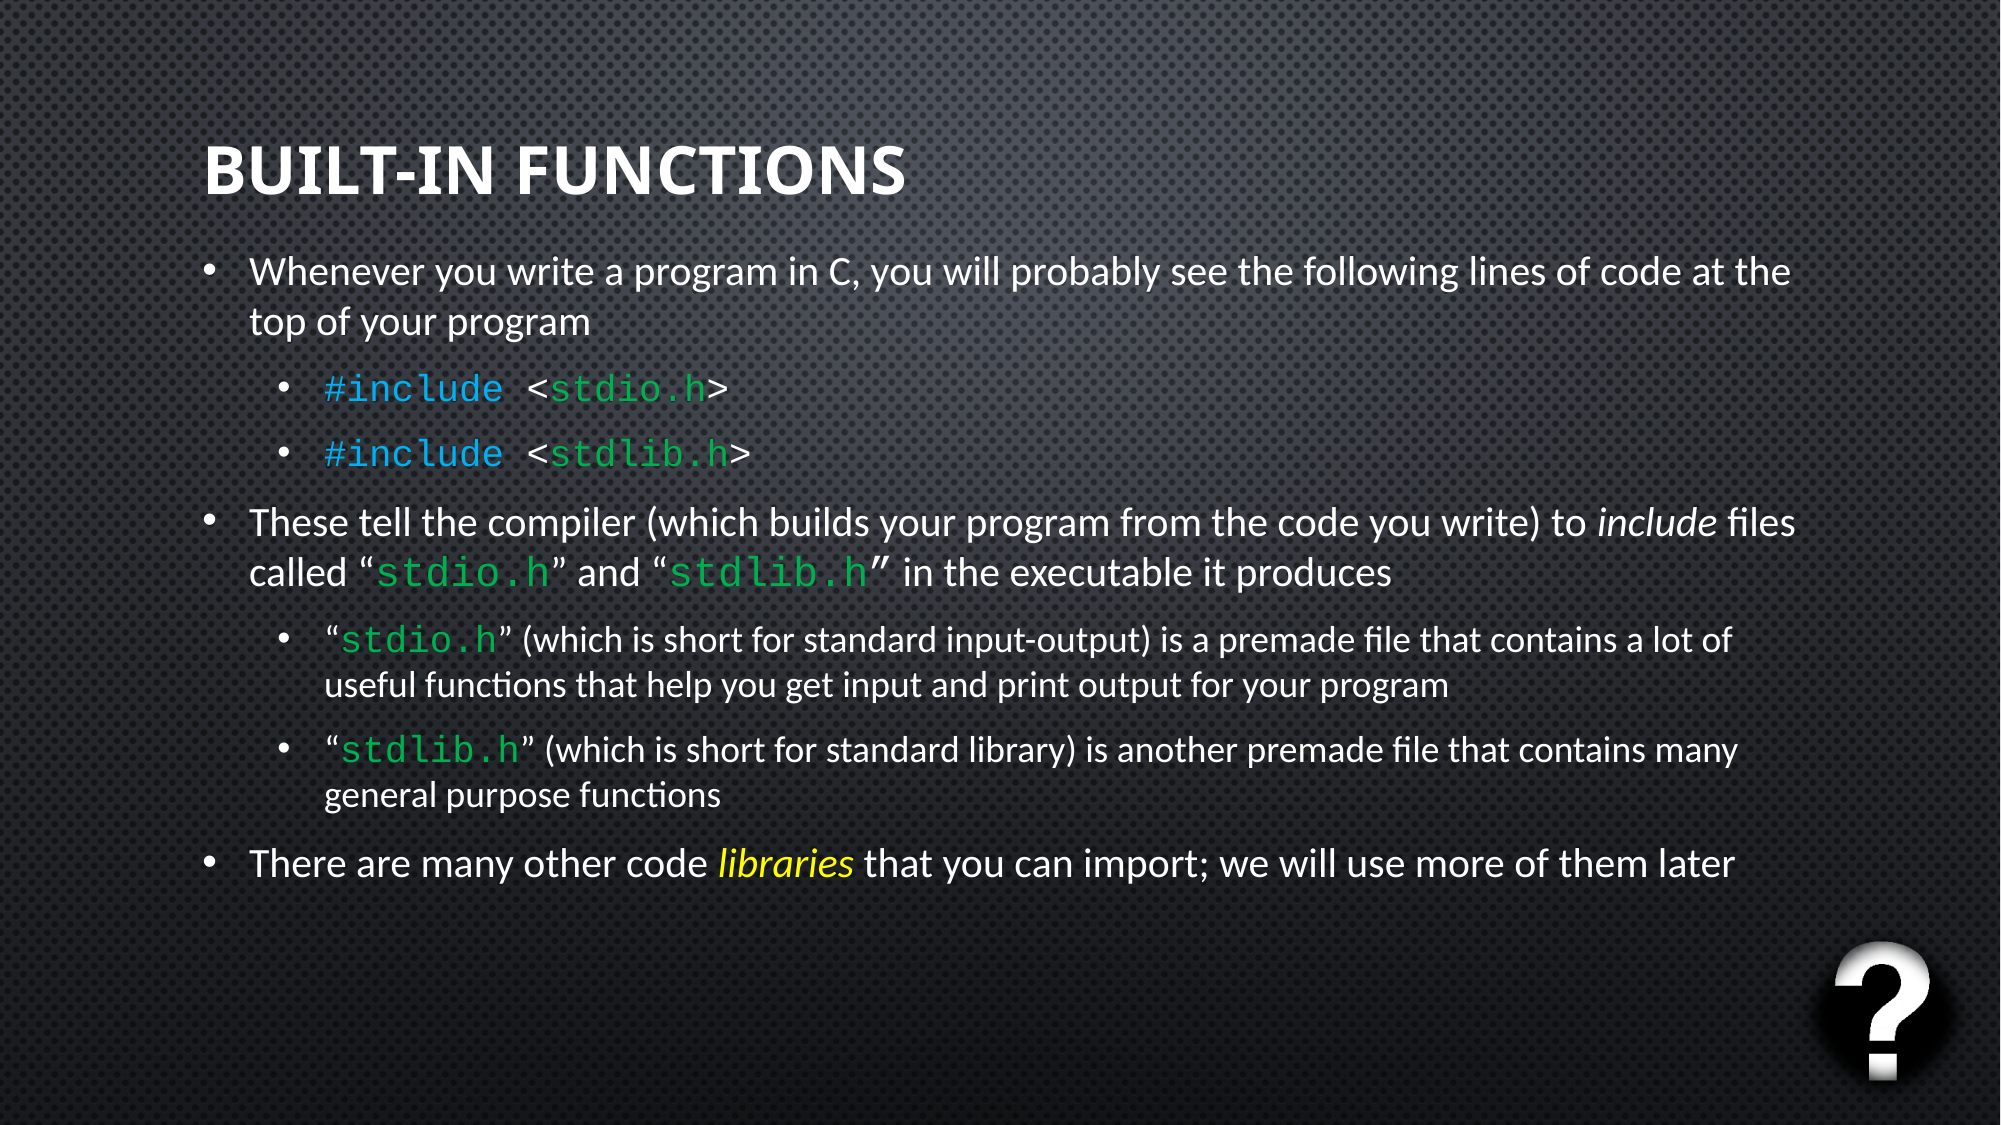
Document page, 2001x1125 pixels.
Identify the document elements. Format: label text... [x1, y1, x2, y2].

picture [1795, 921, 1974, 1100]
list Whenever you write a program in C, you will probably see the following lines of code at the top of your program #include <stdio.h> #include <stdlib.h> These tell the compiler (which builds your program from the code you write) to include files called “stdio.h” and “stdlib.h” in the executable it produces “stdio.h” (which is short for standard input-output) is a premade file that contains a lot of useful functions that help you get input and print output for your program “stdlib.h” (which is short for standard library) is another premade file that contains many general purpose functions There are many other code libraries that you can import; we will use more of them later [187, 236, 1813, 950]
title BUILT-in Functions [187, 99, 1813, 236]
